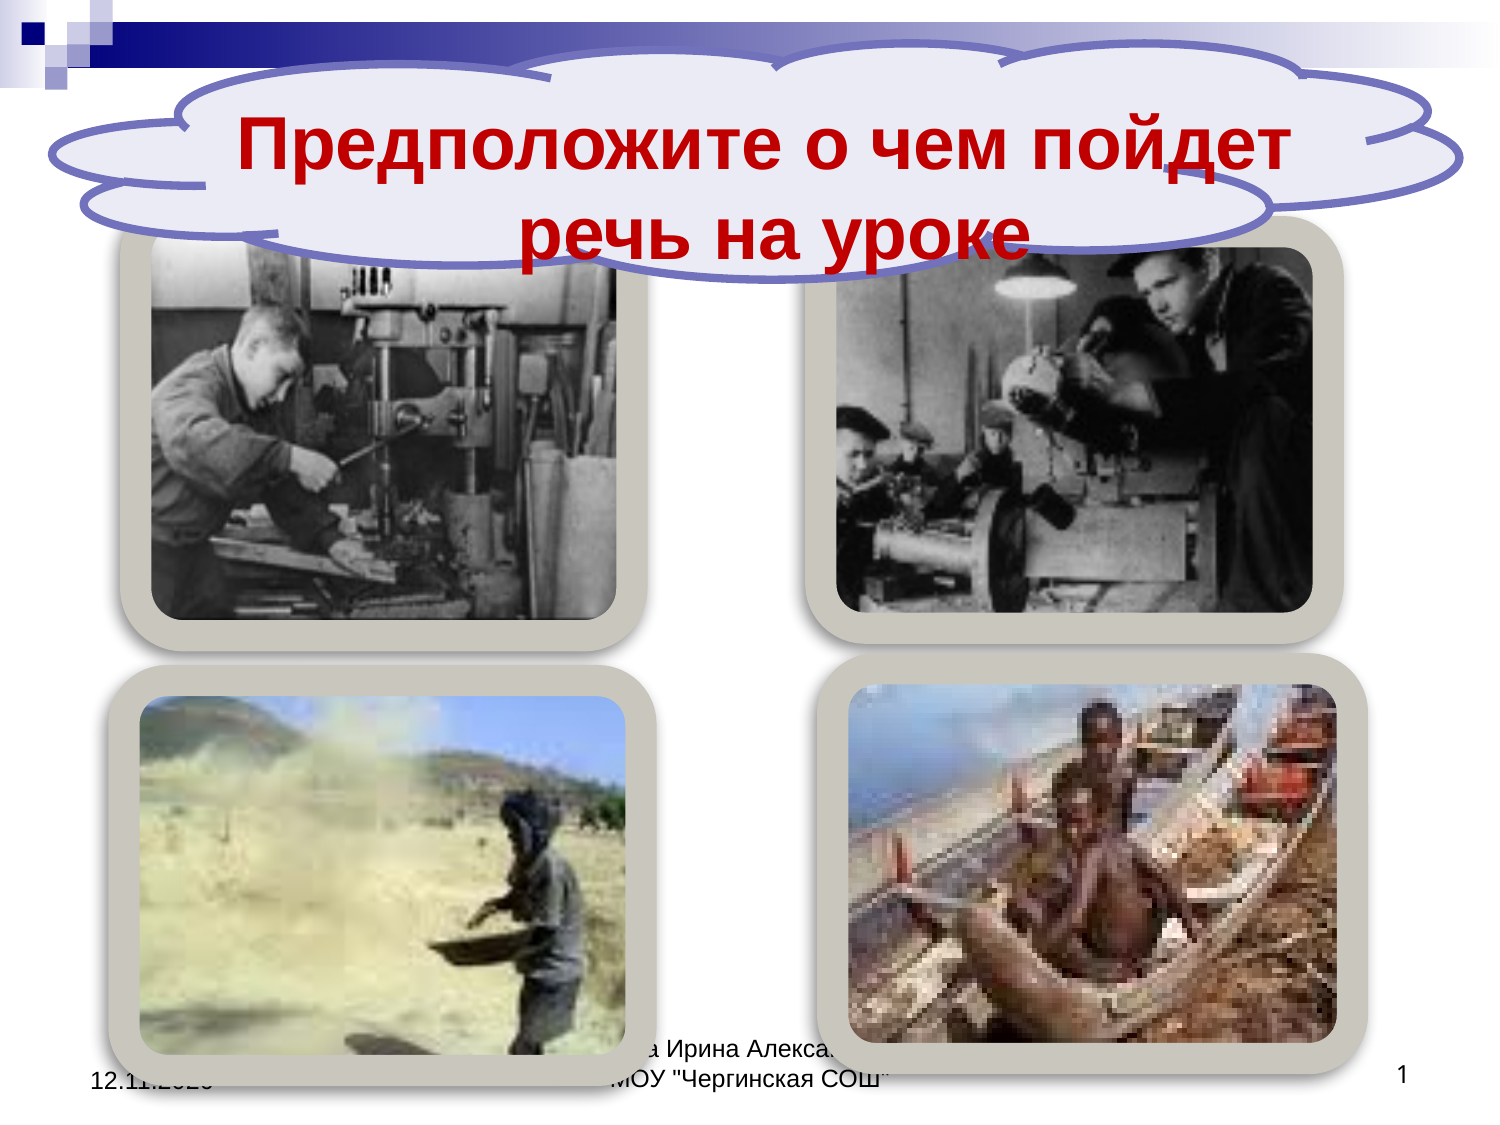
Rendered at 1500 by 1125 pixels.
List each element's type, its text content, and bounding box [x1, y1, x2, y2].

picture [820, 231, 1329, 629]
slide_number 1 [1074, 1024, 1426, 1101]
text_box [49, 127, 100, 181]
footer Попова Ирина Александровна МОУ "Чергинская СОШ" [616, 1024, 988, 1101]
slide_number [74, 1024, 148, 1103]
title Предположите о чем пойдет речь на уроке [100, 90, 1451, 279]
picture [135, 207, 633, 636]
text_box [81, 187, 100, 222]
picture [123, 680, 642, 1071]
text_box [1451, 141, 1462, 175]
text_box [200, 41, 1407, 90]
picture [832, 668, 1353, 1059]
